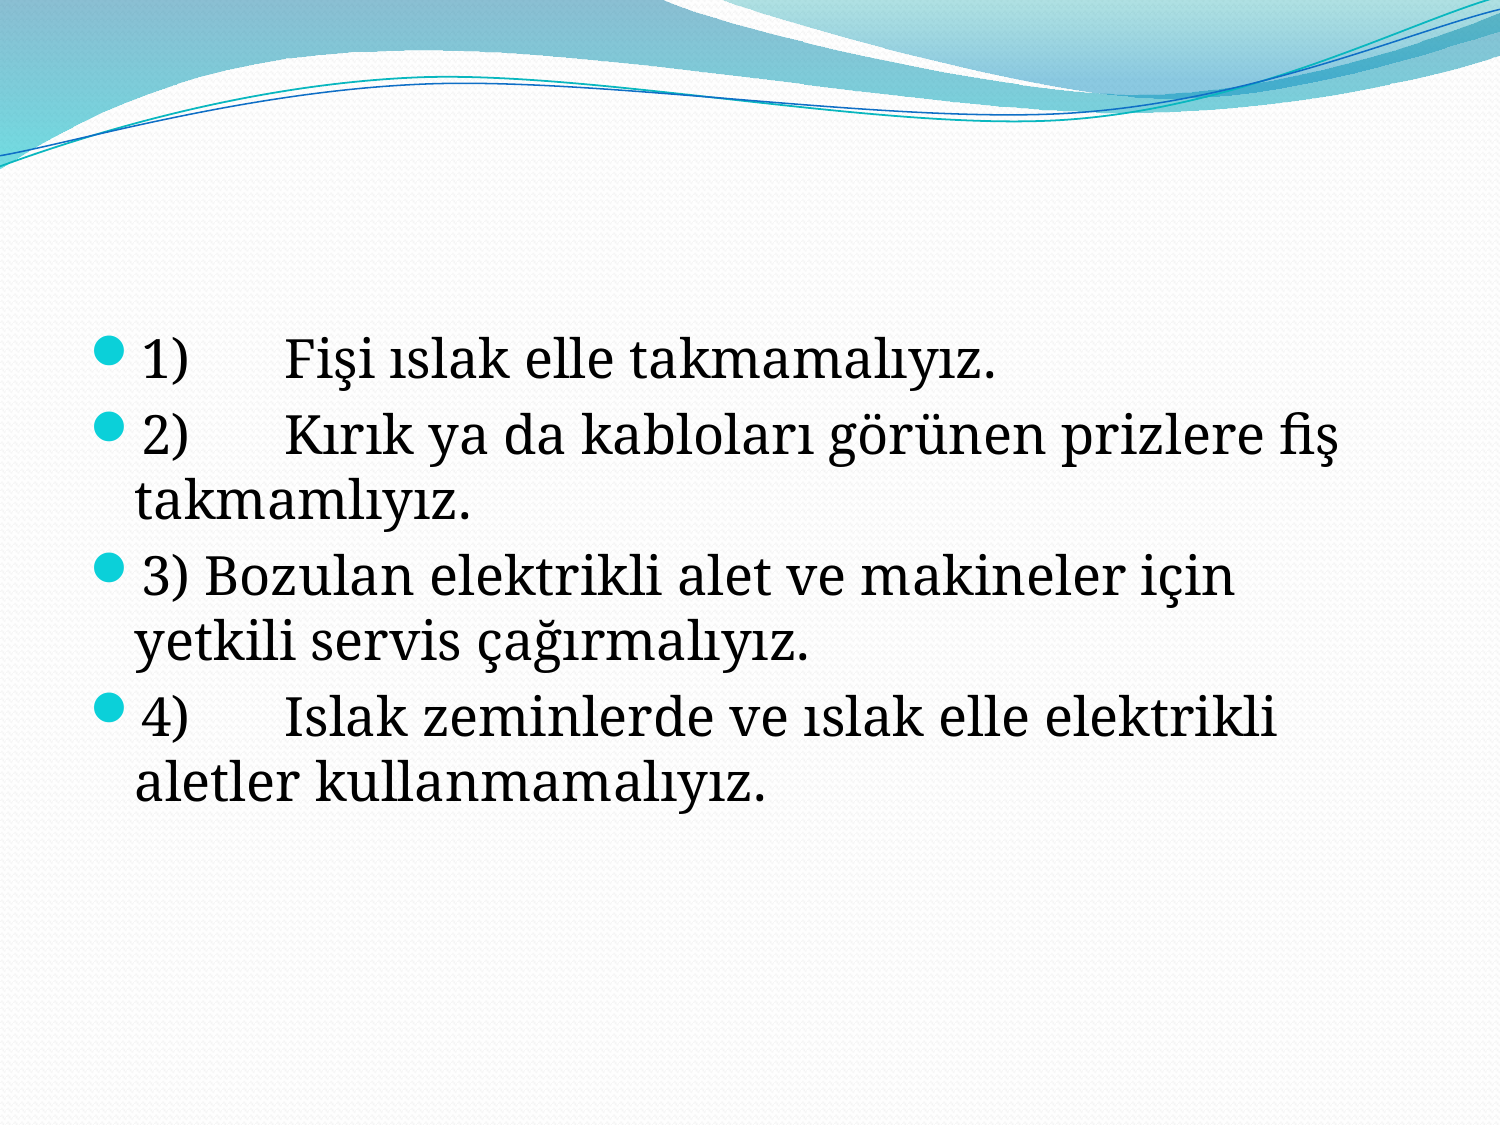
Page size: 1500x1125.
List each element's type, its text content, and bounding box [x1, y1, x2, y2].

list 1) Fişi ıslak elle takmamalıyız. 2) Kırık ya da kabloları görünen prizlere fiş takmamlıyız. 3) Bozulan elektrikli alet ve makineler için yetkili servis çağırmalıyız. 4) Islak zeminlerde ve ıslak elle elektrikli aletler kullanmamalıyız. [75, 317, 1425, 1038]
